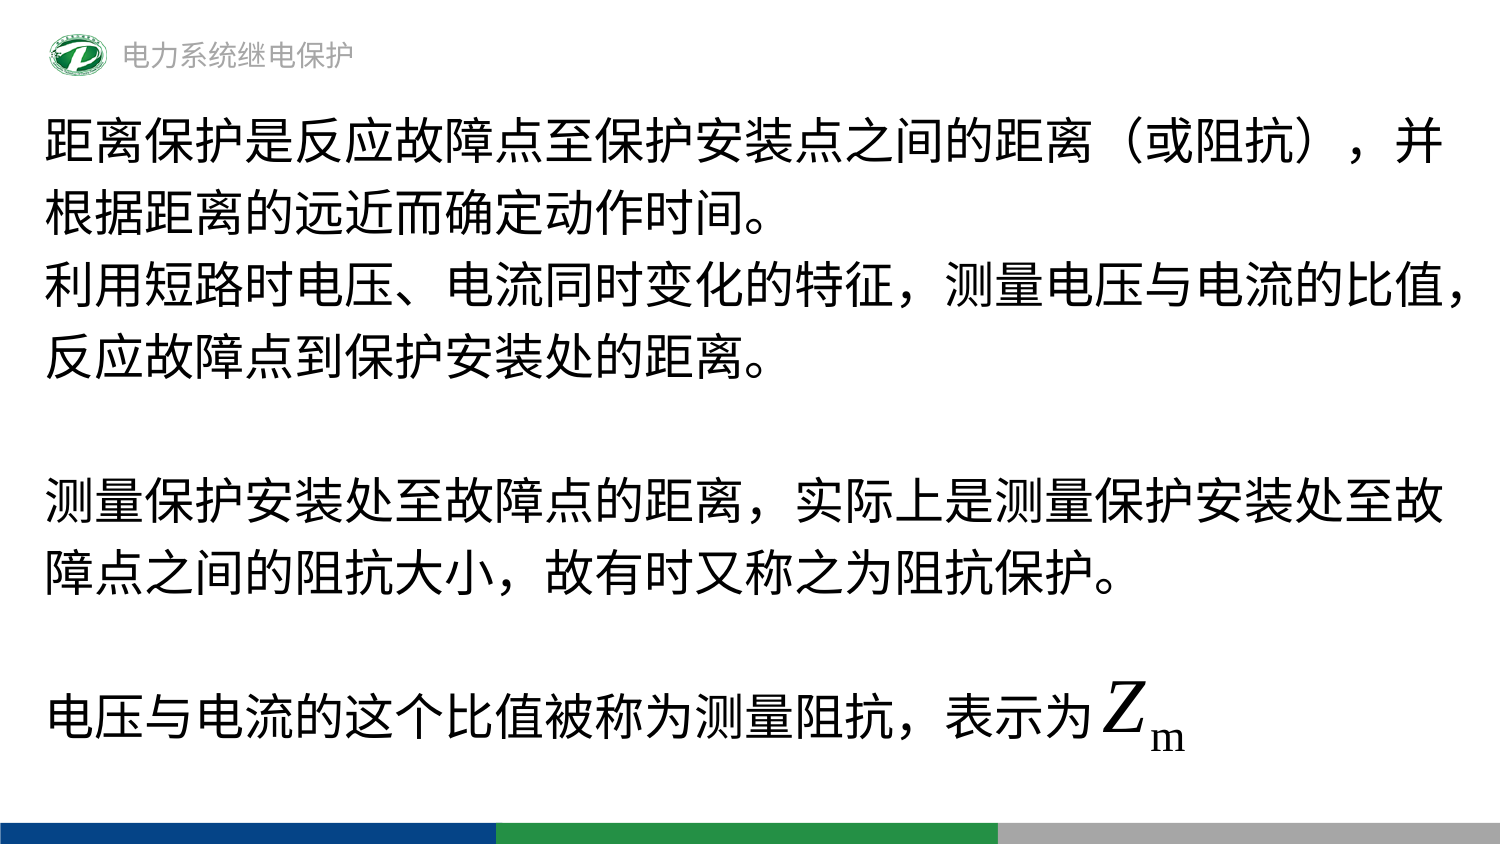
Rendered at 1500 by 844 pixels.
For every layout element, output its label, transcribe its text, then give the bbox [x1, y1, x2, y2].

text_box [0, 821, 494, 844]
text_box [996, 821, 1500, 844]
text_box 电力系统继电保护 [122, 29, 370, 80]
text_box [1088, 654, 1200, 765]
text_box [494, 821, 996, 844]
text_box 距离保护是反应故障点至保护安装点之间的距离（或阻抗），并根据距离的远近而确定动作时间。 利用短路时电压、电流同时变化的特征，测量电压与电流的比值，反应故障点到保护安装处的距离。 测量保护安装处至故障点的距离，实际上是测量保护安装处至故障点之间的阻抗大小，故有时又称之为阻抗保护。 电压与电流的这个比值被称为测量阻抗，表示为 [29, 90, 1483, 753]
picture [41, 19, 118, 91]
